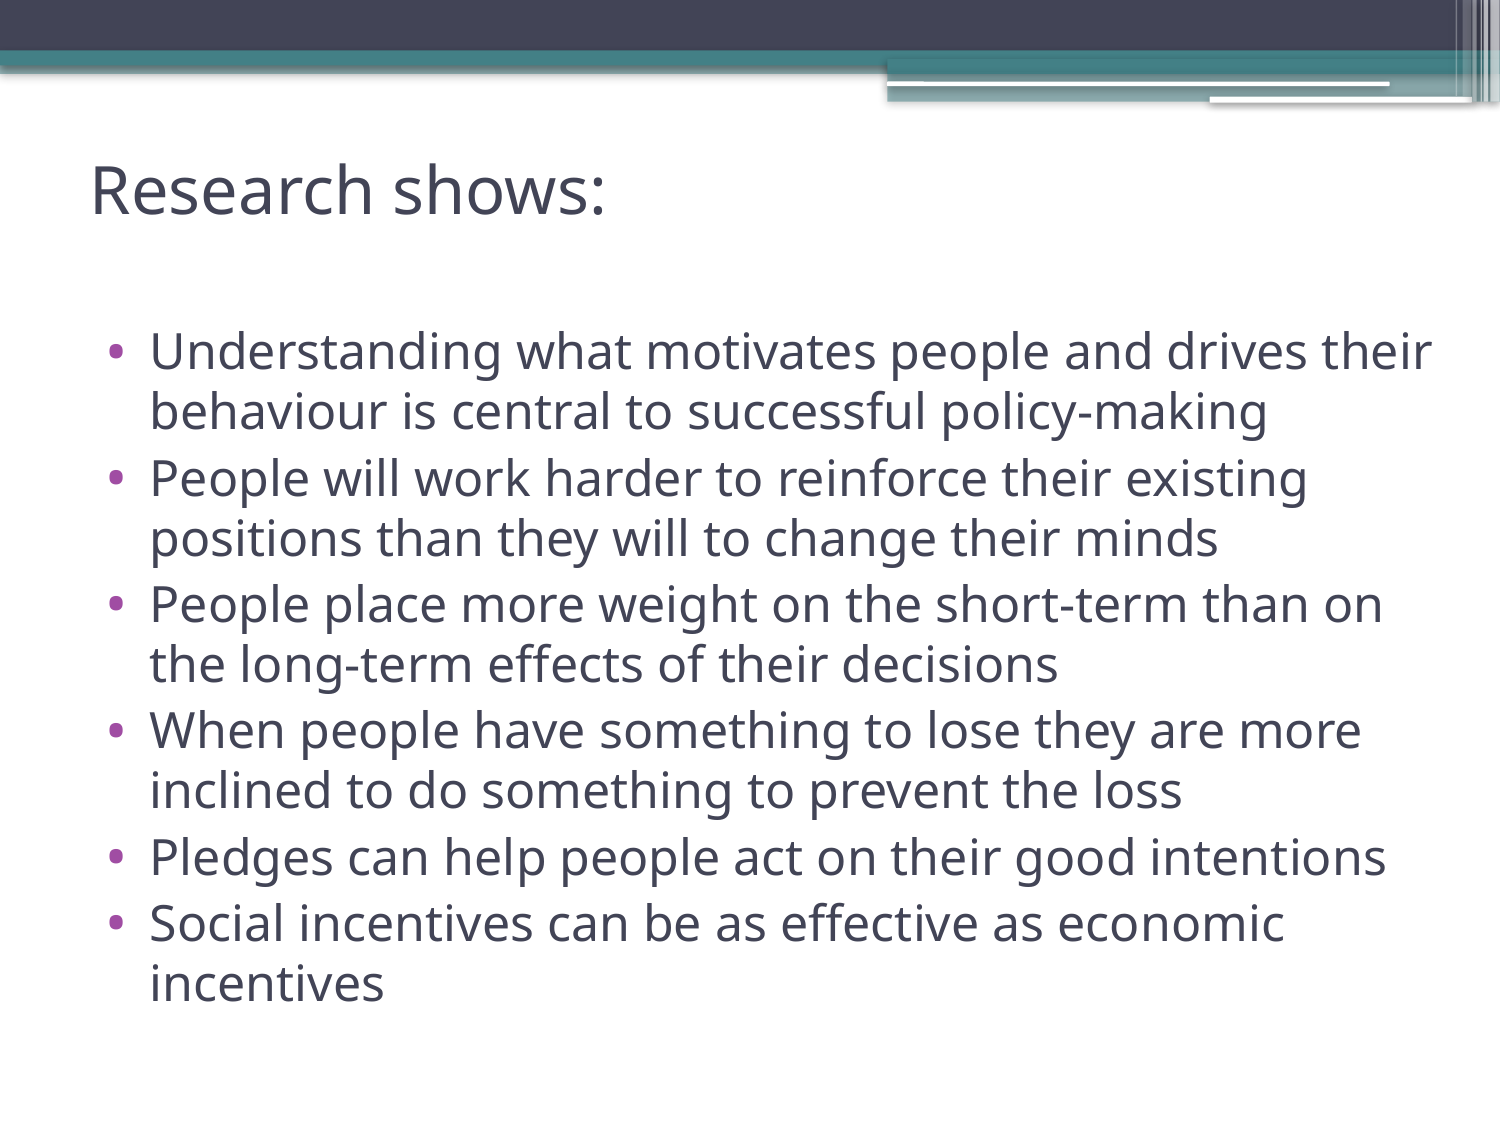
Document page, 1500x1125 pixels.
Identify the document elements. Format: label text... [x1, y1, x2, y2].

list Understanding what motivates people and drives their behaviour is central to successful policy-making People will work harder to reinforce their existing positions than they will to change their minds People place more weight on the short-term than on the long-term effects of their decisions When people have something to lose they are more inclined to do something to prevent the loss Pledges can help people act on their good intentions Social incentives can be as effective as economic incentives [75, 312, 1475, 1079]
title Research shows: [75, 99, 1425, 275]
